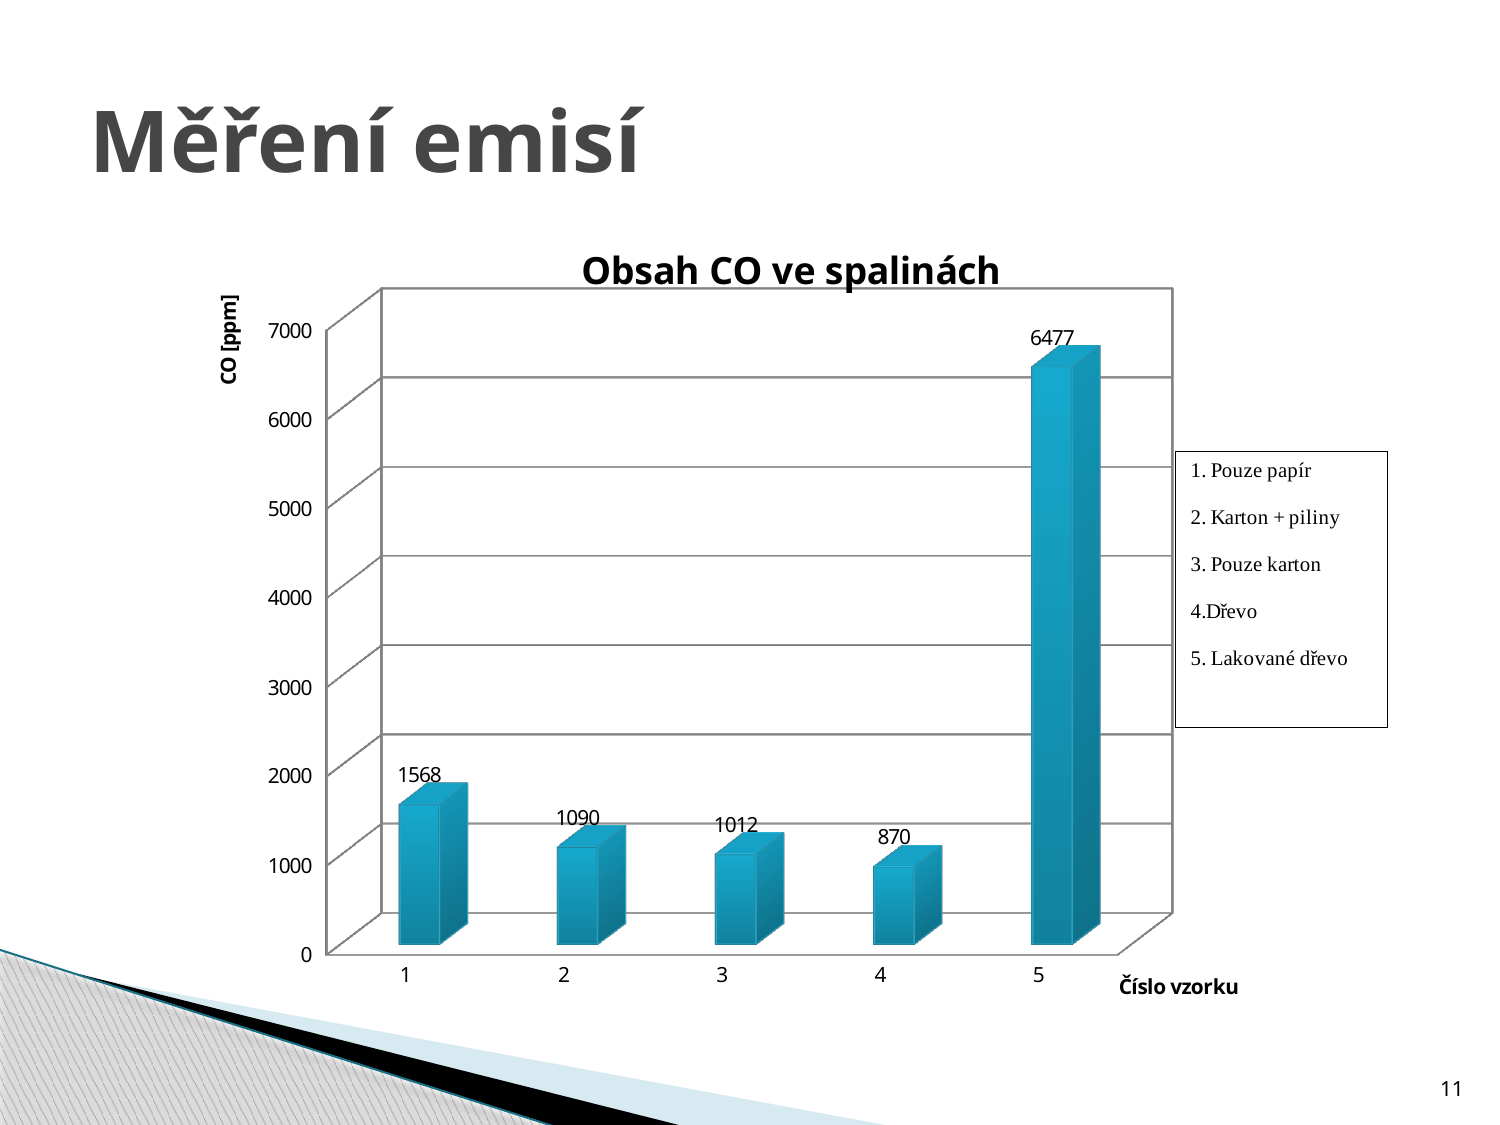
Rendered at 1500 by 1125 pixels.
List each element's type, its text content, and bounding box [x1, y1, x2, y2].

slide_number 11 [1418, 1051, 1479, 1112]
chart [194, 207, 1389, 1036]
title Měření emisí [75, 45, 1425, 233]
